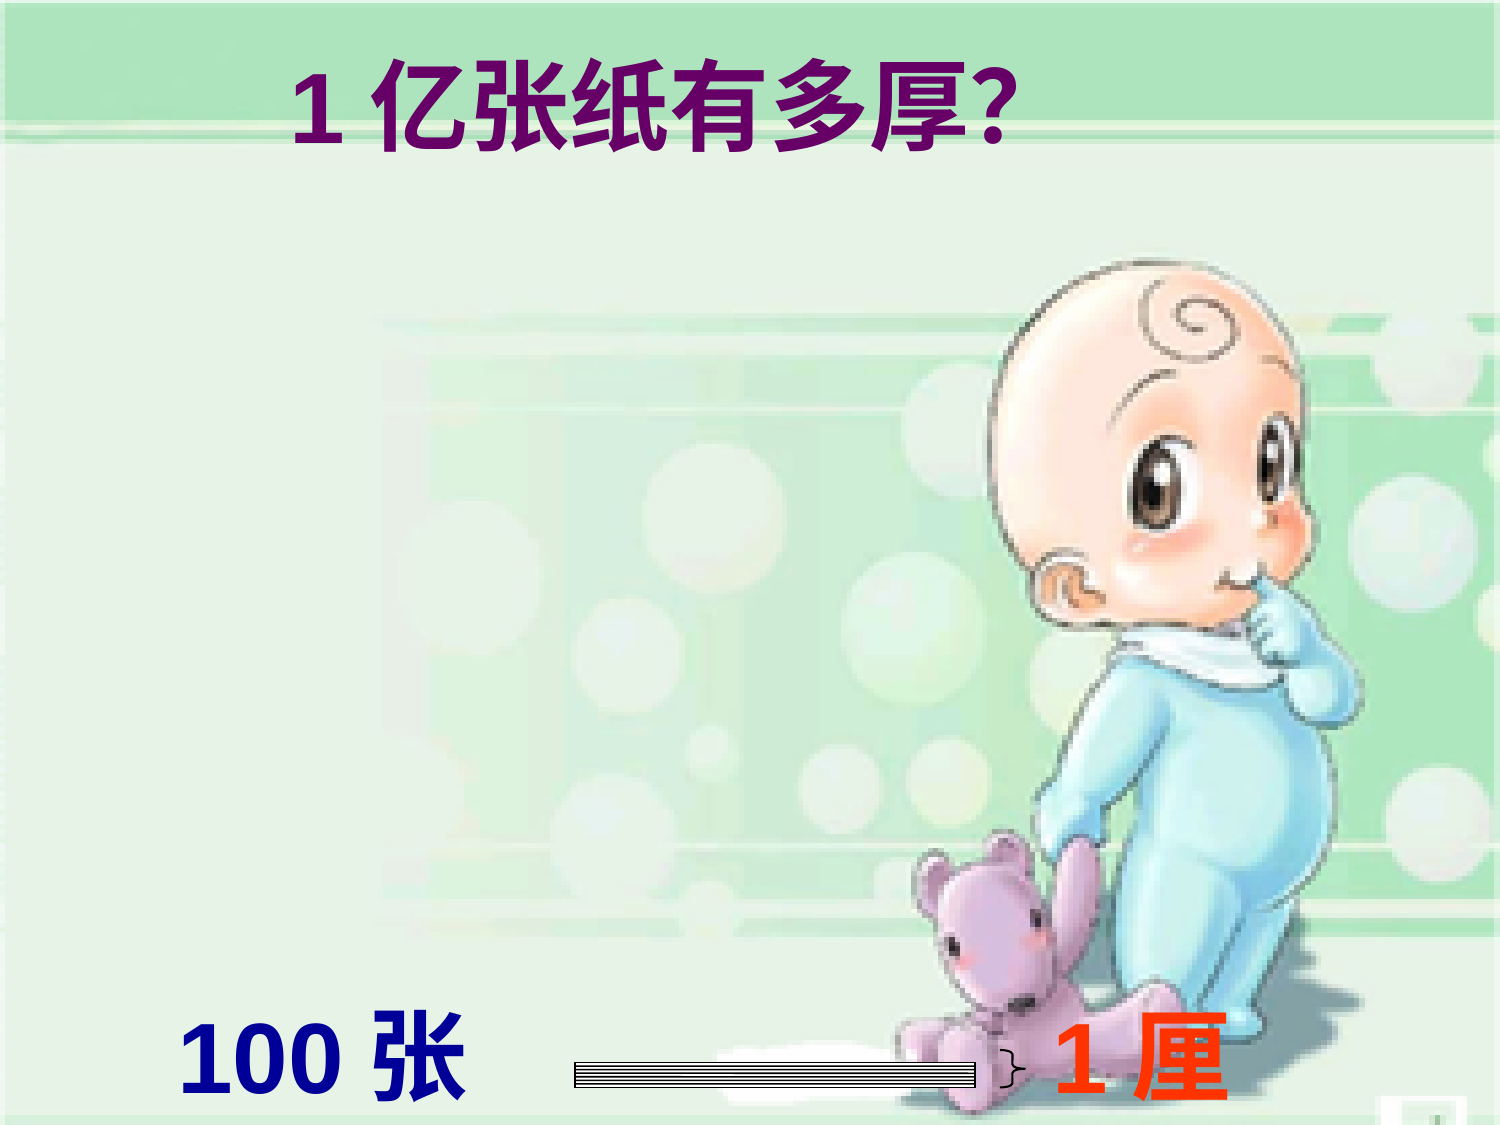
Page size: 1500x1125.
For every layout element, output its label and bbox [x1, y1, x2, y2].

text_box [162, 962, 976, 1125]
picture [0, 0, 1500, 1125]
